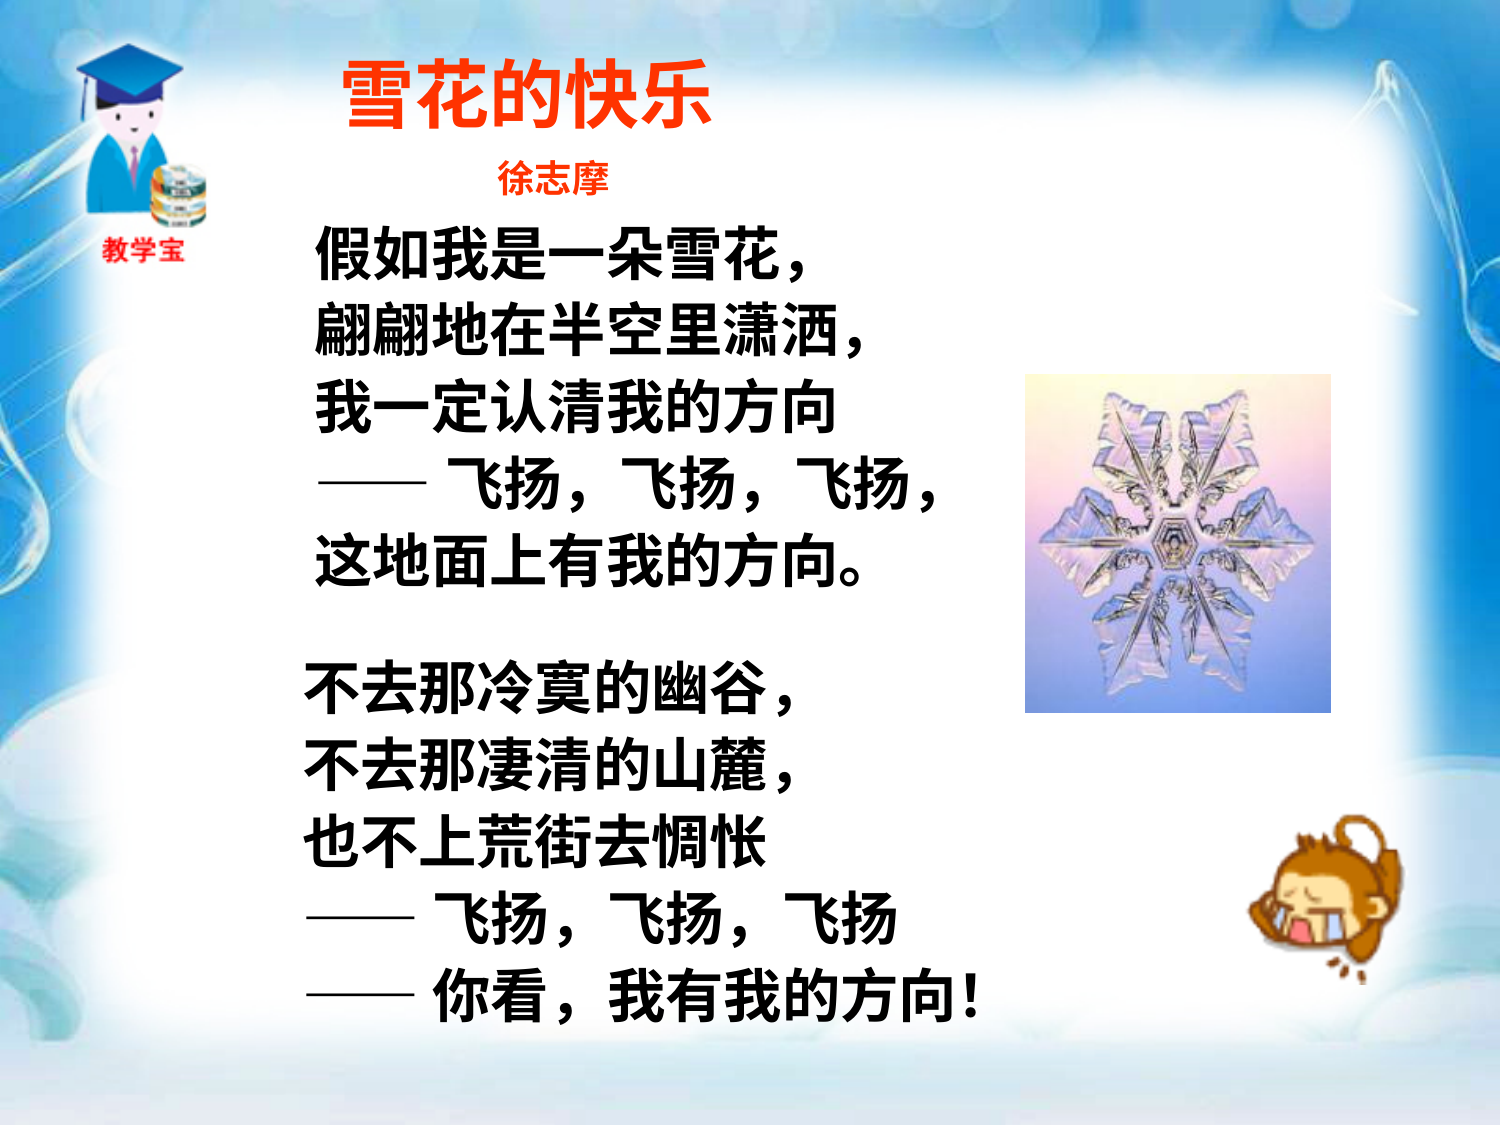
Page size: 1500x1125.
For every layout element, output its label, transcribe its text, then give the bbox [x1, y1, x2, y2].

text_box 雪花的快乐 徐志摩 [324, 50, 1075, 202]
picture [0, 0, 1500, 1125]
text_box 不去那冷寞的幽谷， 不去那凄清的山麓， 也不上荒街去惆怅 ——飞扬，飞扬，飞扬 ——你看，我有我的方向！ [287, 636, 1175, 1037]
text_box 假如我是一朵雪花， 翩翩地在半空里潇洒， 我一定认清我的方向 ——飞扬，飞扬，飞扬， 这地面上有我的方向。 [300, 202, 1238, 602]
